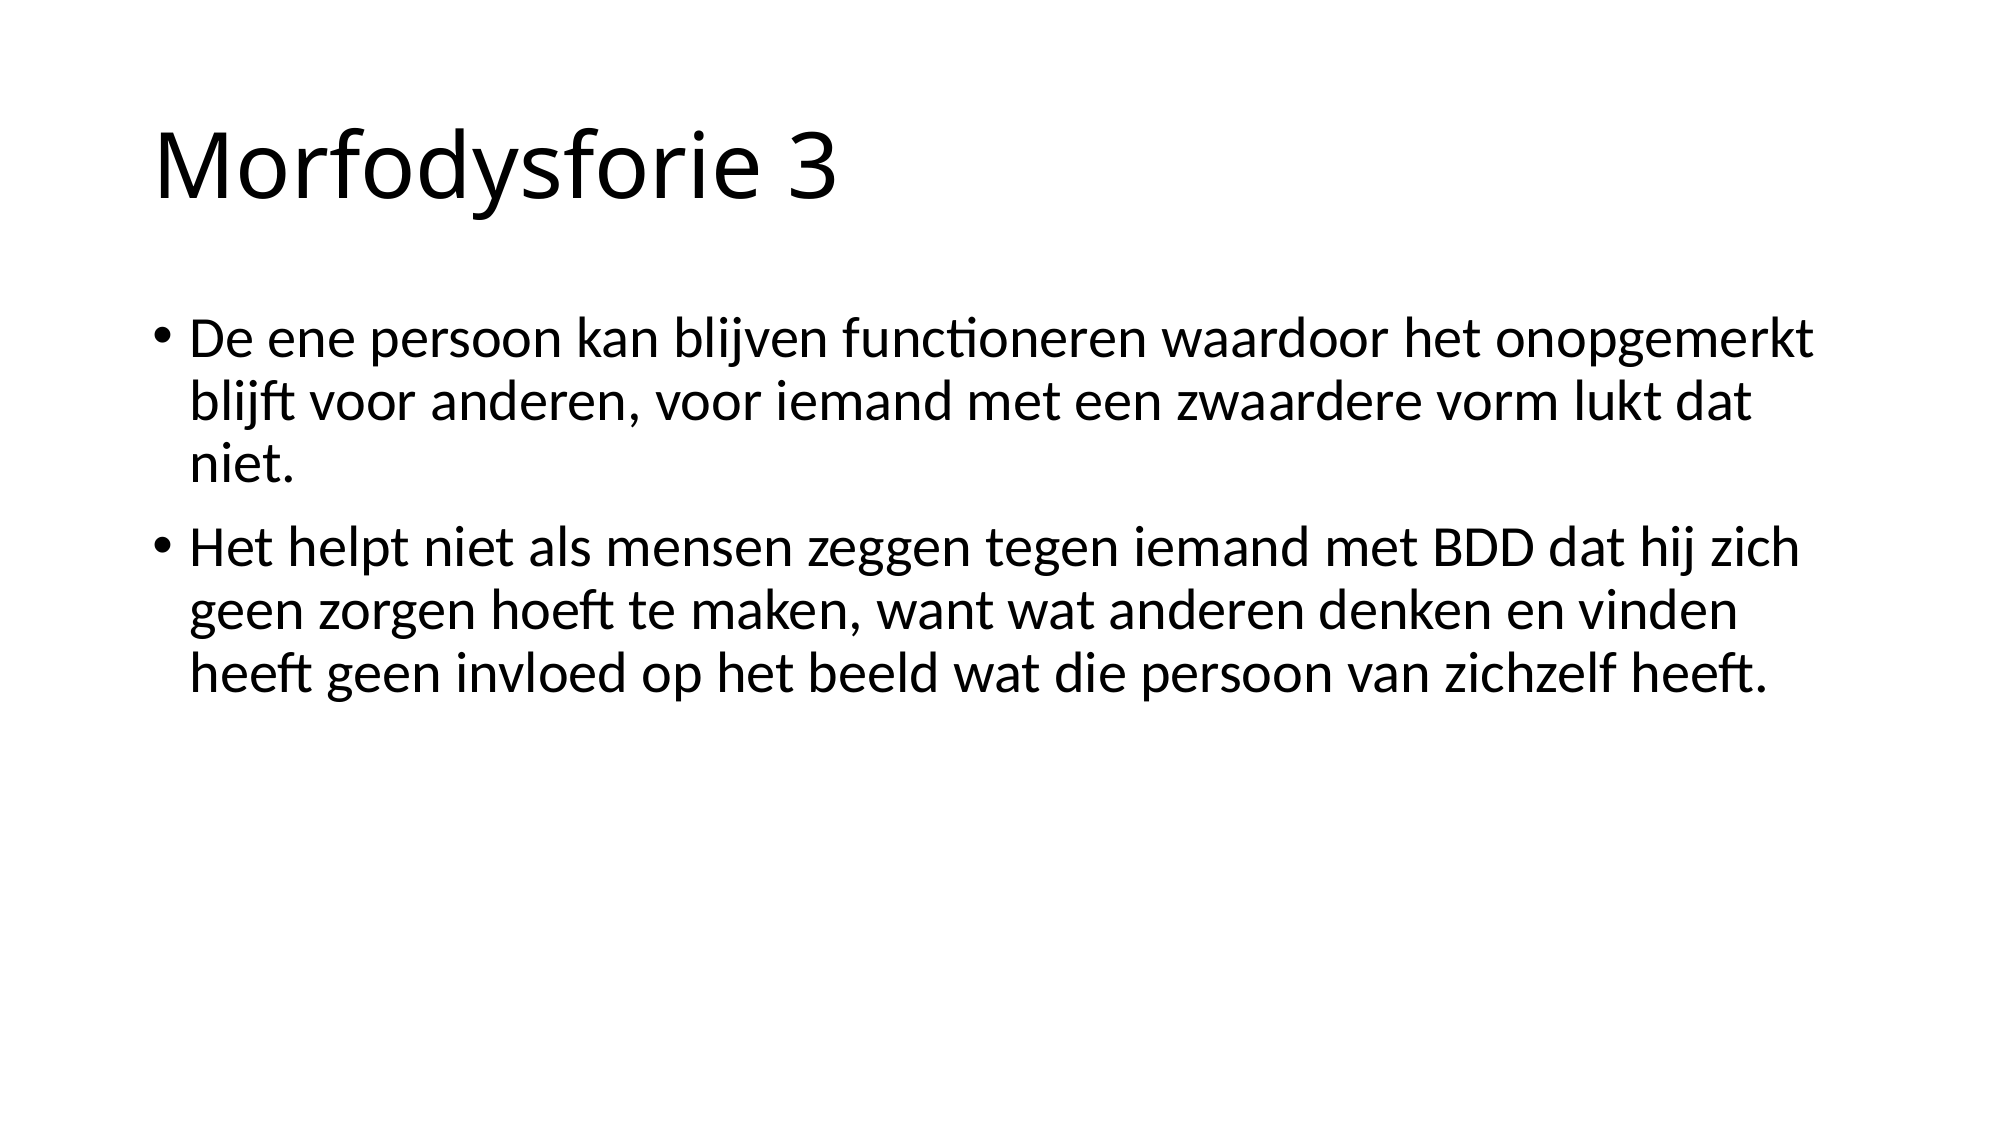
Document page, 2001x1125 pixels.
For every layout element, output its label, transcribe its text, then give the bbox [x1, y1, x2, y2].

title Morfodysforie 3 [137, 59, 1863, 278]
list De ene persoon kan blijven functioneren waardoor het onopgemerkt blijft voor anderen, voor iemand met een zwaardere vorm lukt dat niet. Het helpt niet als mensen zeggen tegen iemand met BDD dat hij zich geen zorgen hoeft te maken, want wat anderen denken en vinden heeft geen invloed op het beeld wat die persoon van zichzelf heeft. [137, 299, 1863, 1014]
